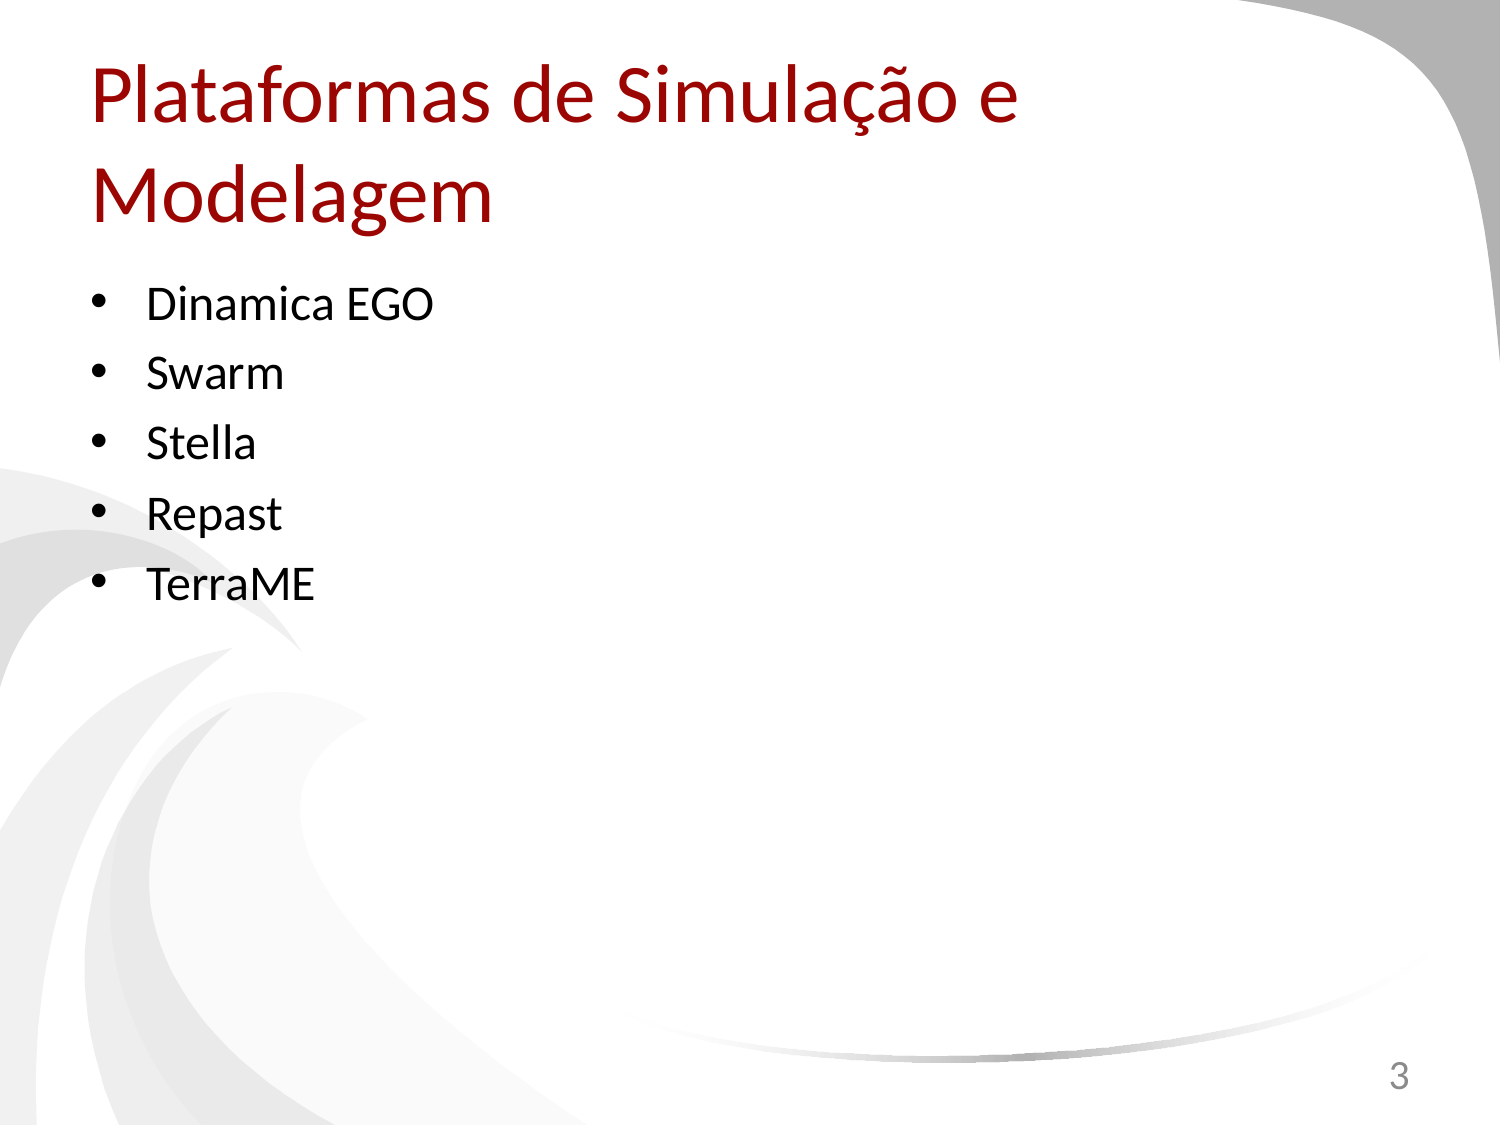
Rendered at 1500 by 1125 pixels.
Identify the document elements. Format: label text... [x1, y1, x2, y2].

title Plataformas de Simulação e Modelagem [75, 45, 1425, 233]
slide_number 3 [1074, 1042, 1425, 1103]
list Dinamica EGO Swarm Stella Repast TerraME [75, 262, 1425, 1005]
